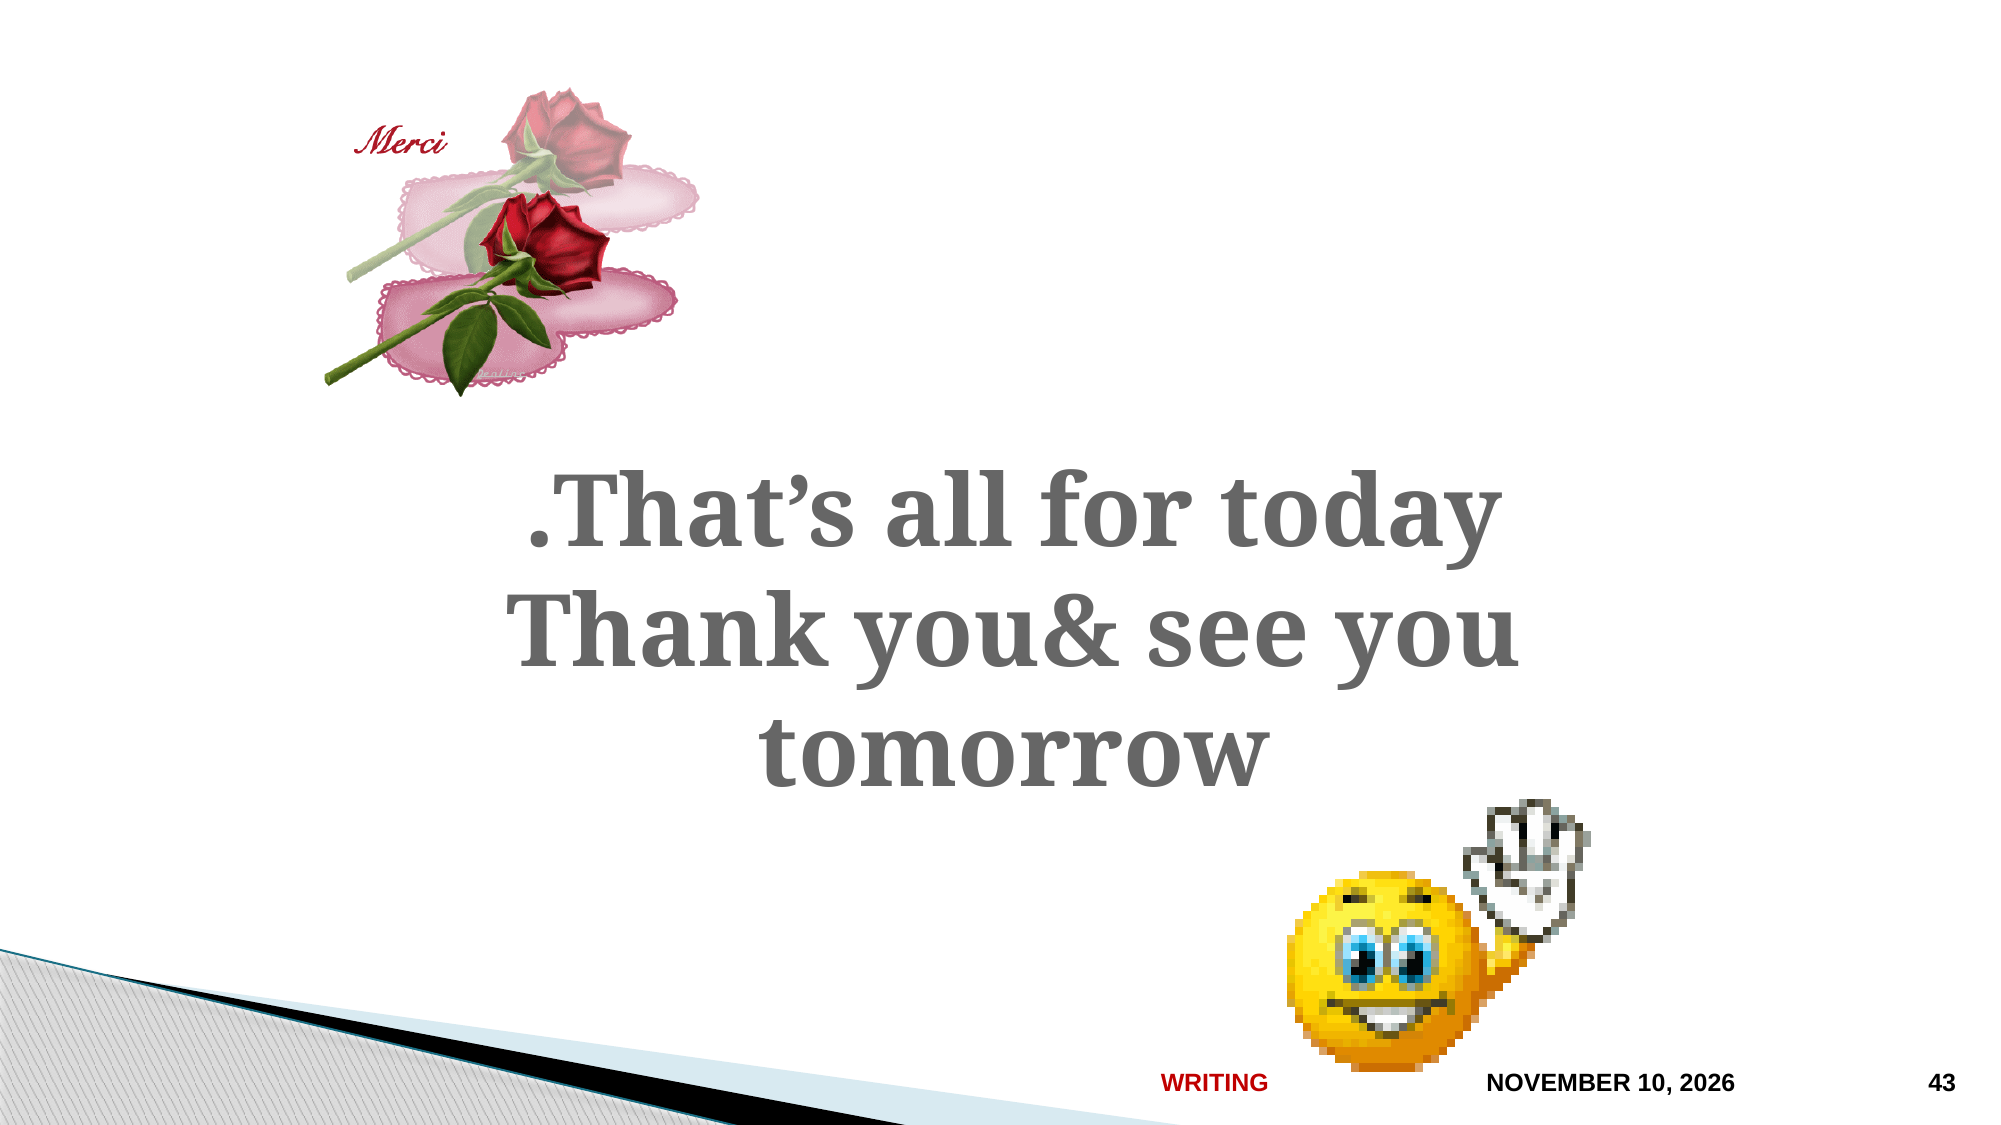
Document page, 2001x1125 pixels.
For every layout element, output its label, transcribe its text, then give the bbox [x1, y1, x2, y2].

picture [1287, 799, 1672, 1073]
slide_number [1473, 1051, 1891, 1112]
text_box That’s all for today. Thank you& see you tomorrow [443, 439, 1585, 815]
slide_number 43 [1891, 1051, 1972, 1112]
footer Writing [957, 1051, 1473, 1112]
picture [324, 87, 701, 397]
